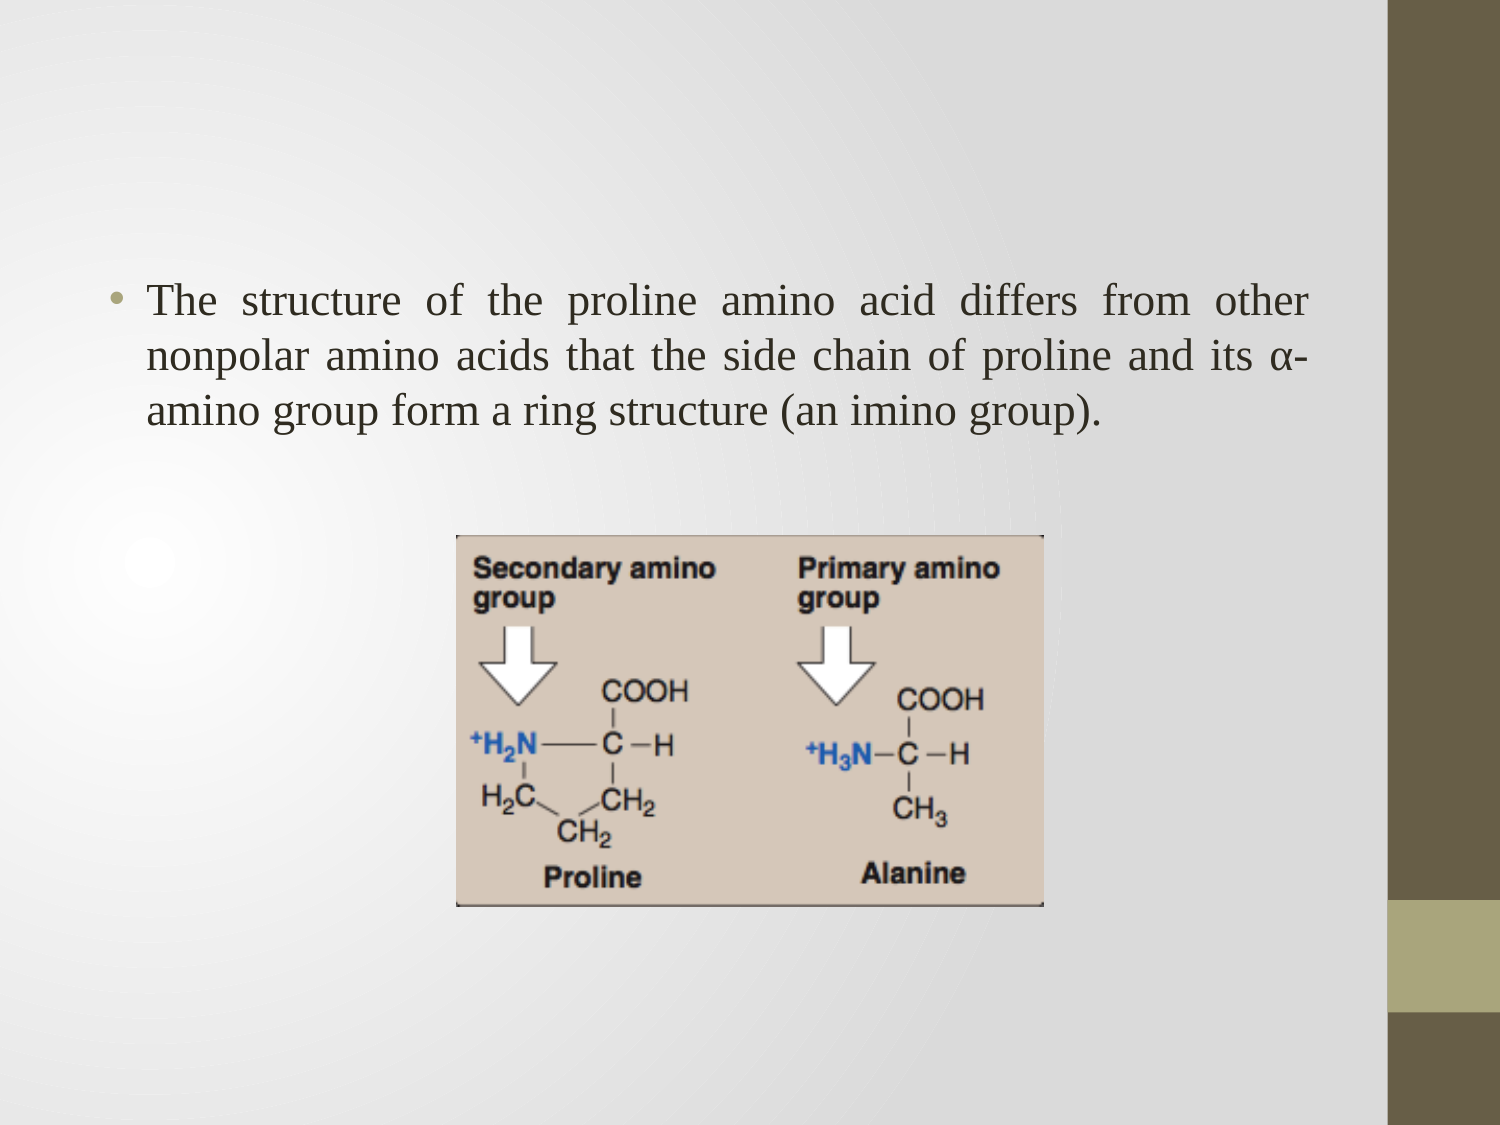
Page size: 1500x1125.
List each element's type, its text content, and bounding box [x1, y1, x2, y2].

picture [455, 534, 1045, 907]
list The structure of the proline amino acid differs from other nonpolar amino acids that the side chain of proline and its α-amino group form a ring structure (an imino group). [75, 262, 1325, 1050]
